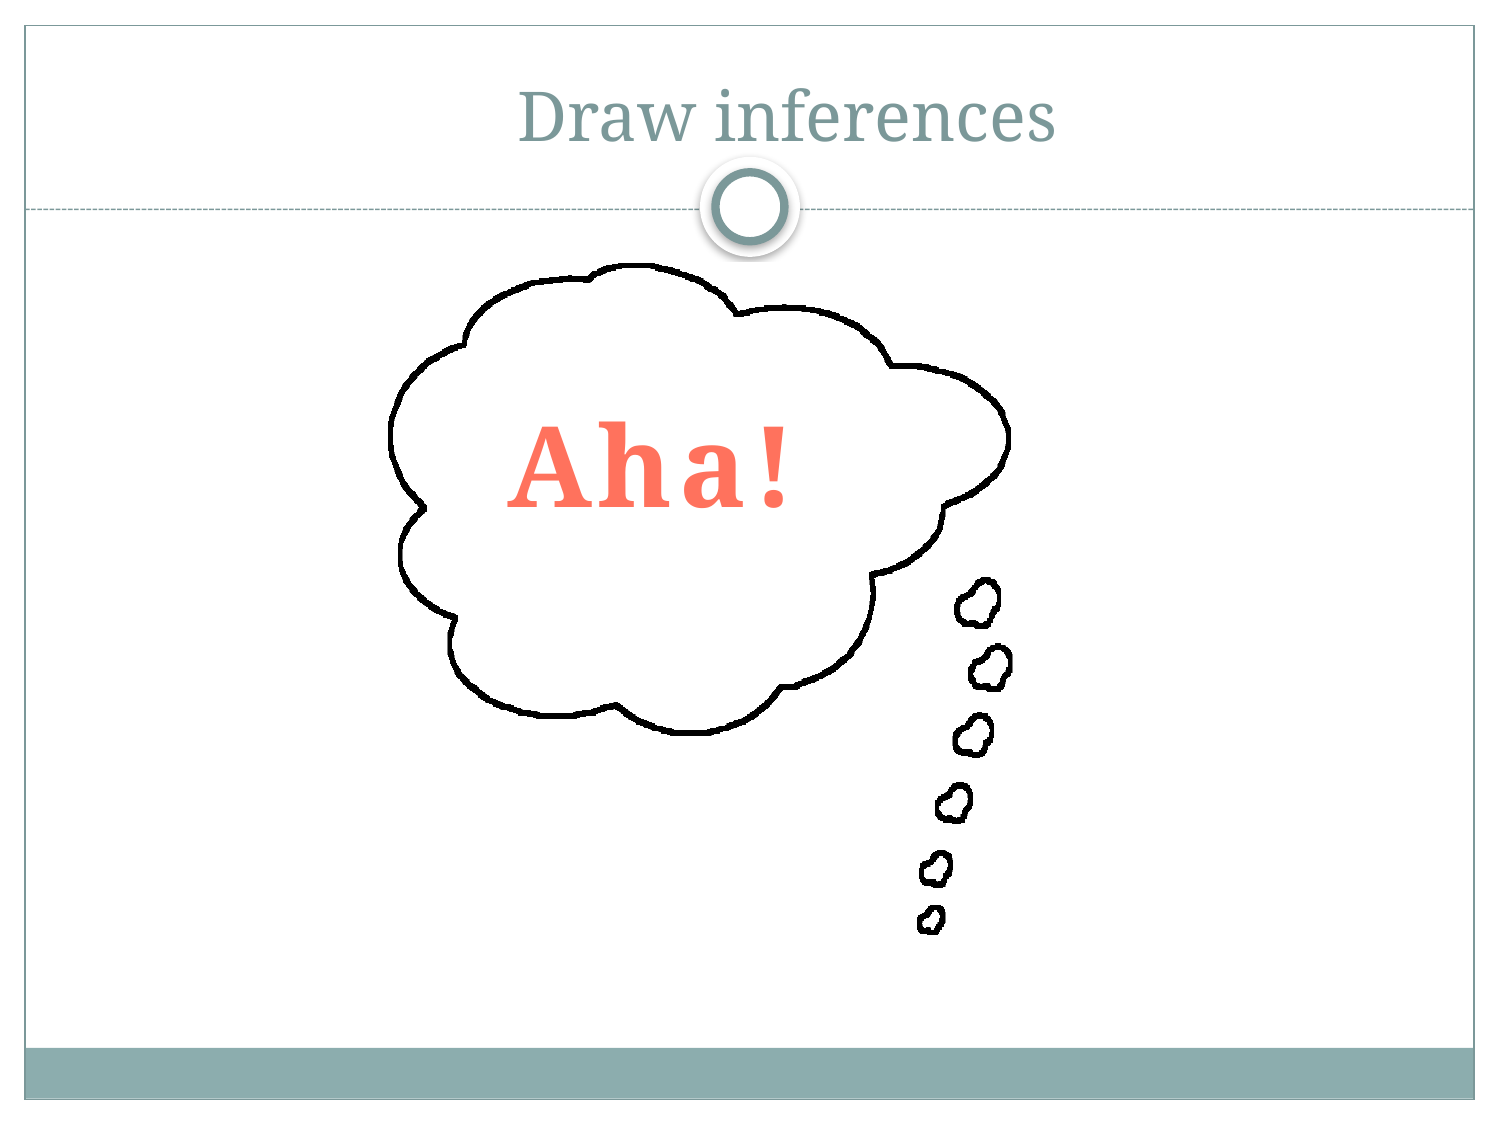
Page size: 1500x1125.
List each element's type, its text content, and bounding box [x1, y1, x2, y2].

title Draw inferences [150, 0, 1425, 163]
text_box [387, 262, 1013, 938]
